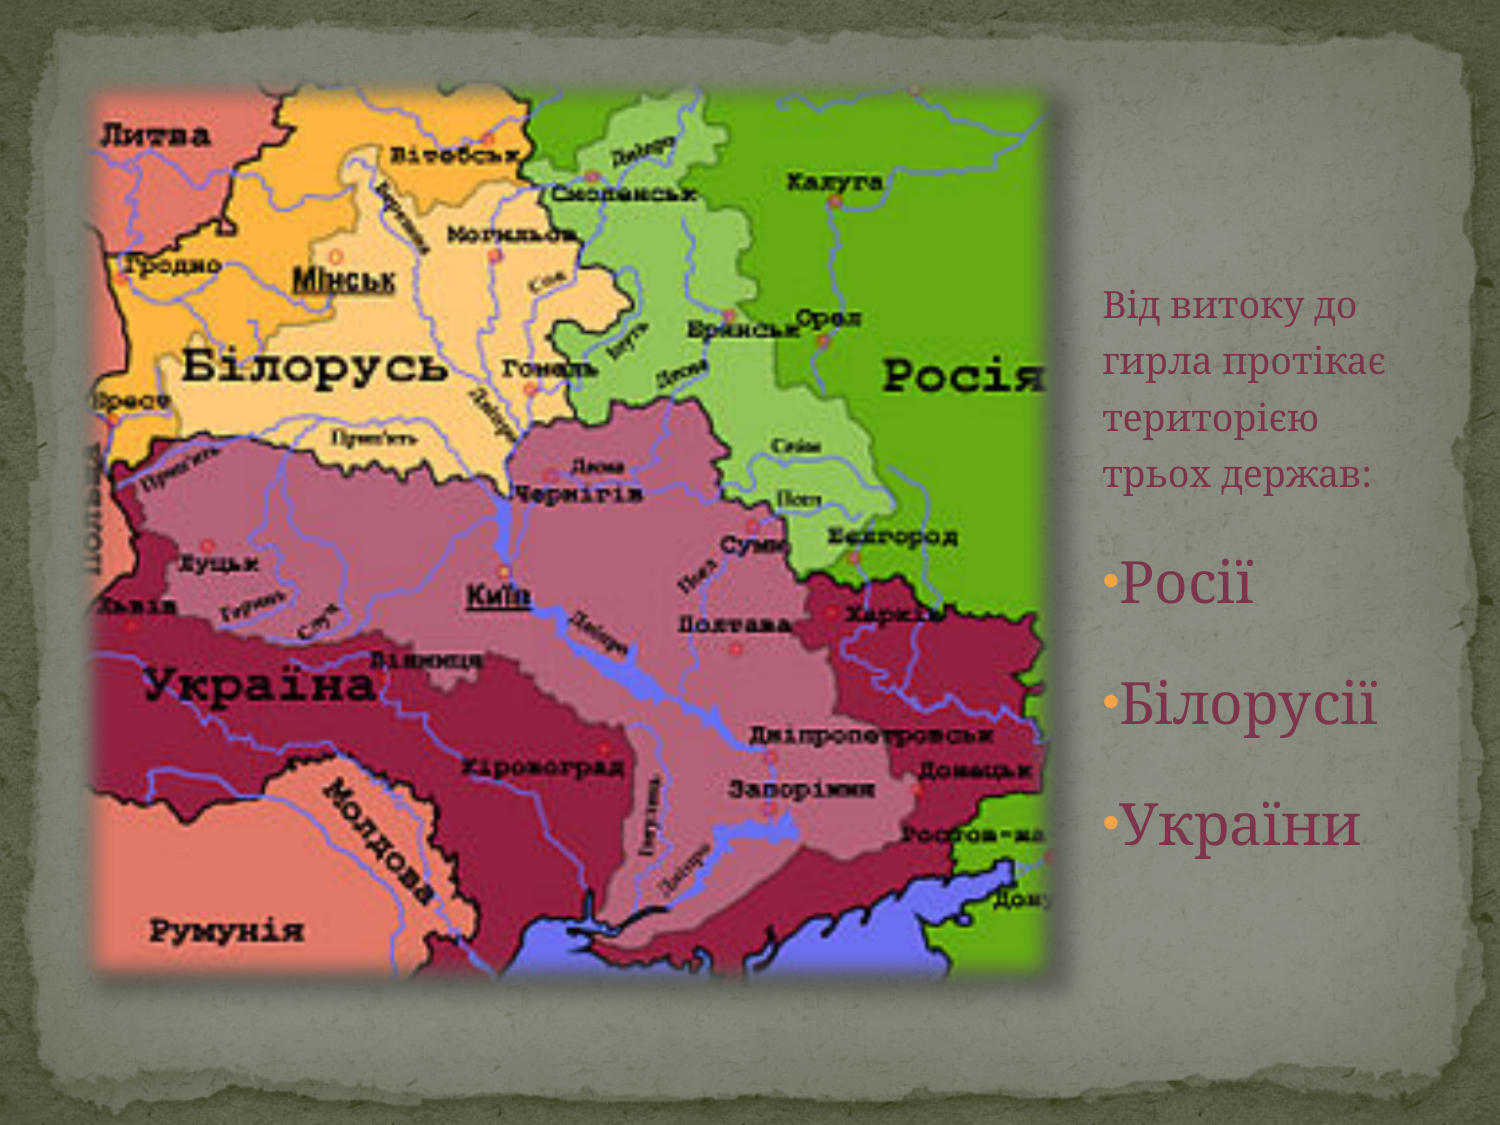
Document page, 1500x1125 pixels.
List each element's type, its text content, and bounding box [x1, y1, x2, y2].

list Від витоку до гирла протікає територією трьох держав: Росії Білорусії України [1087, 262, 1425, 988]
picture [75, 75, 1061, 986]
